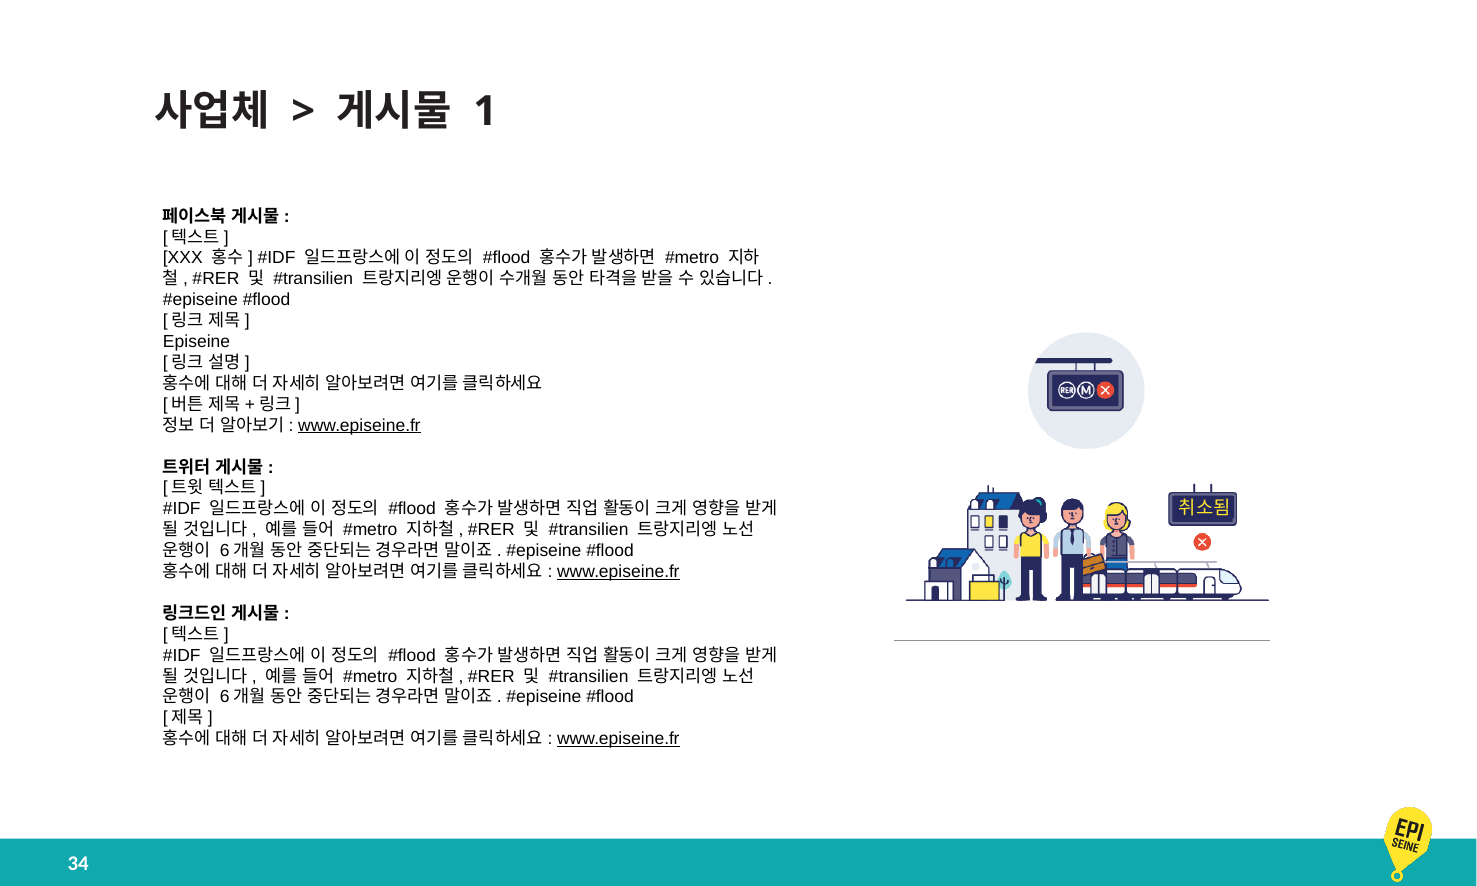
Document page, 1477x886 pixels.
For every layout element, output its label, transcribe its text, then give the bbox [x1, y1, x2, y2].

title 사업체 > 게시물 1 [152, 56, 1072, 135]
picture [1381, 805, 1433, 883]
picture [894, 300, 1270, 641]
text_box 페이스북 게시물: [텍스트] [XXX 홍수] #IDF 일드프랑스에 이 정도의 #flood 홍수가 발생하면 #metro 지하철, #RER 및 #transilien 트랑지리엥 운행이 수개월 동안 타격을 받을 수 있습니다. #episeine #flood [링크 제목] Episeine [링크 설명] 홍수에 대해 더 자세히 알아보려면 여기를 클릭하세요 [버튼 제목+링크] 정보 더 알아보기: www.episeine.fr 트위터 게시물: [트윗 텍스트] #IDF 일드프랑스에 이 정도의 #flood 홍수가 발생하면 직업 활동이 크게 영향을 받게 될 것입니다, 예를 들어 #metro 지하철, #RER 및 #transilien 트랑지리엥 노선 운행이 6개월 동안 중단되는 경우라면 말이죠. #episeine #flood 홍수에 대해 더 자세히 알아보려면 여기를 클릭하세요: www.episeine.fr 링크드인 게시물: [텍스트] #IDF 일드프랑스에 이 정도의 #flood 홍수가 발생하면 직업 활동이 크게 영향을 받게 될 것입니다, 예를 들어 #metro 지하철, #RER 및 #transilien 트랑지리엥 노선 운행이 6개월 동안 중단되는 경우라면 말이죠. #episeine #flood [제목] 홍수에 대해 더 자세히 알아보려면 여기를 클릭하세요: www.episeine.fr [158, 200, 788, 753]
